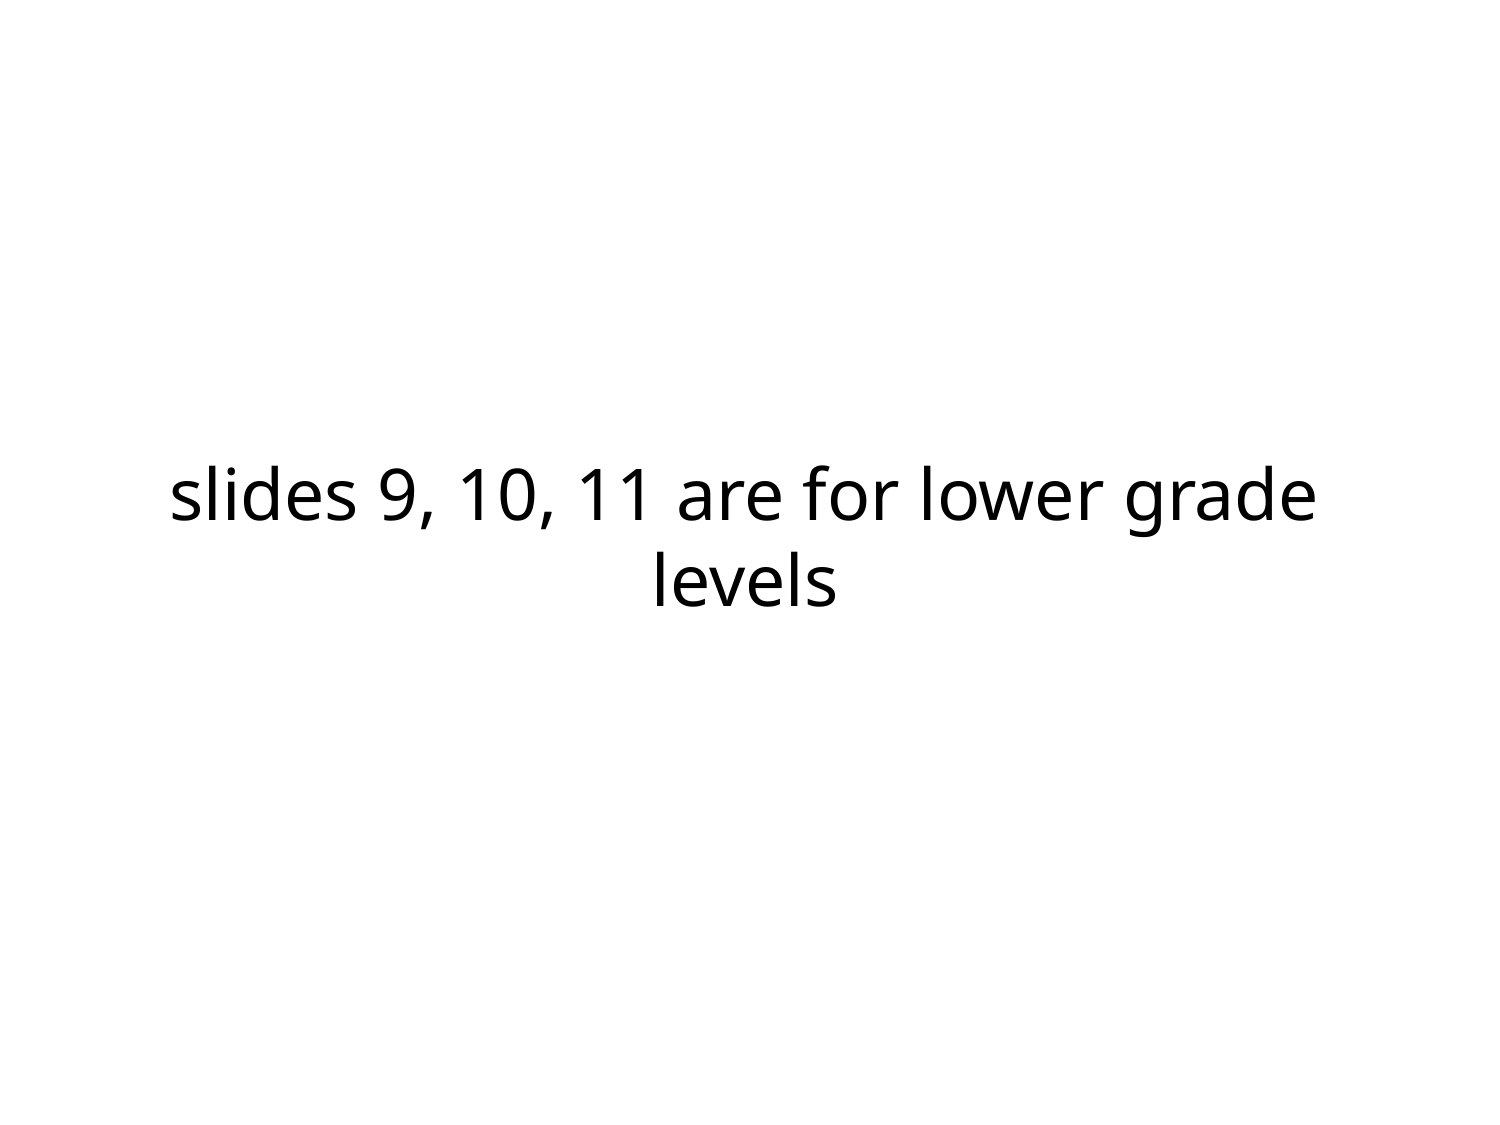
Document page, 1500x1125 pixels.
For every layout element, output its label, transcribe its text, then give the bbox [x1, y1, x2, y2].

title slides 9, 10, 11 are for lower grade levels [70, 440, 1421, 629]
